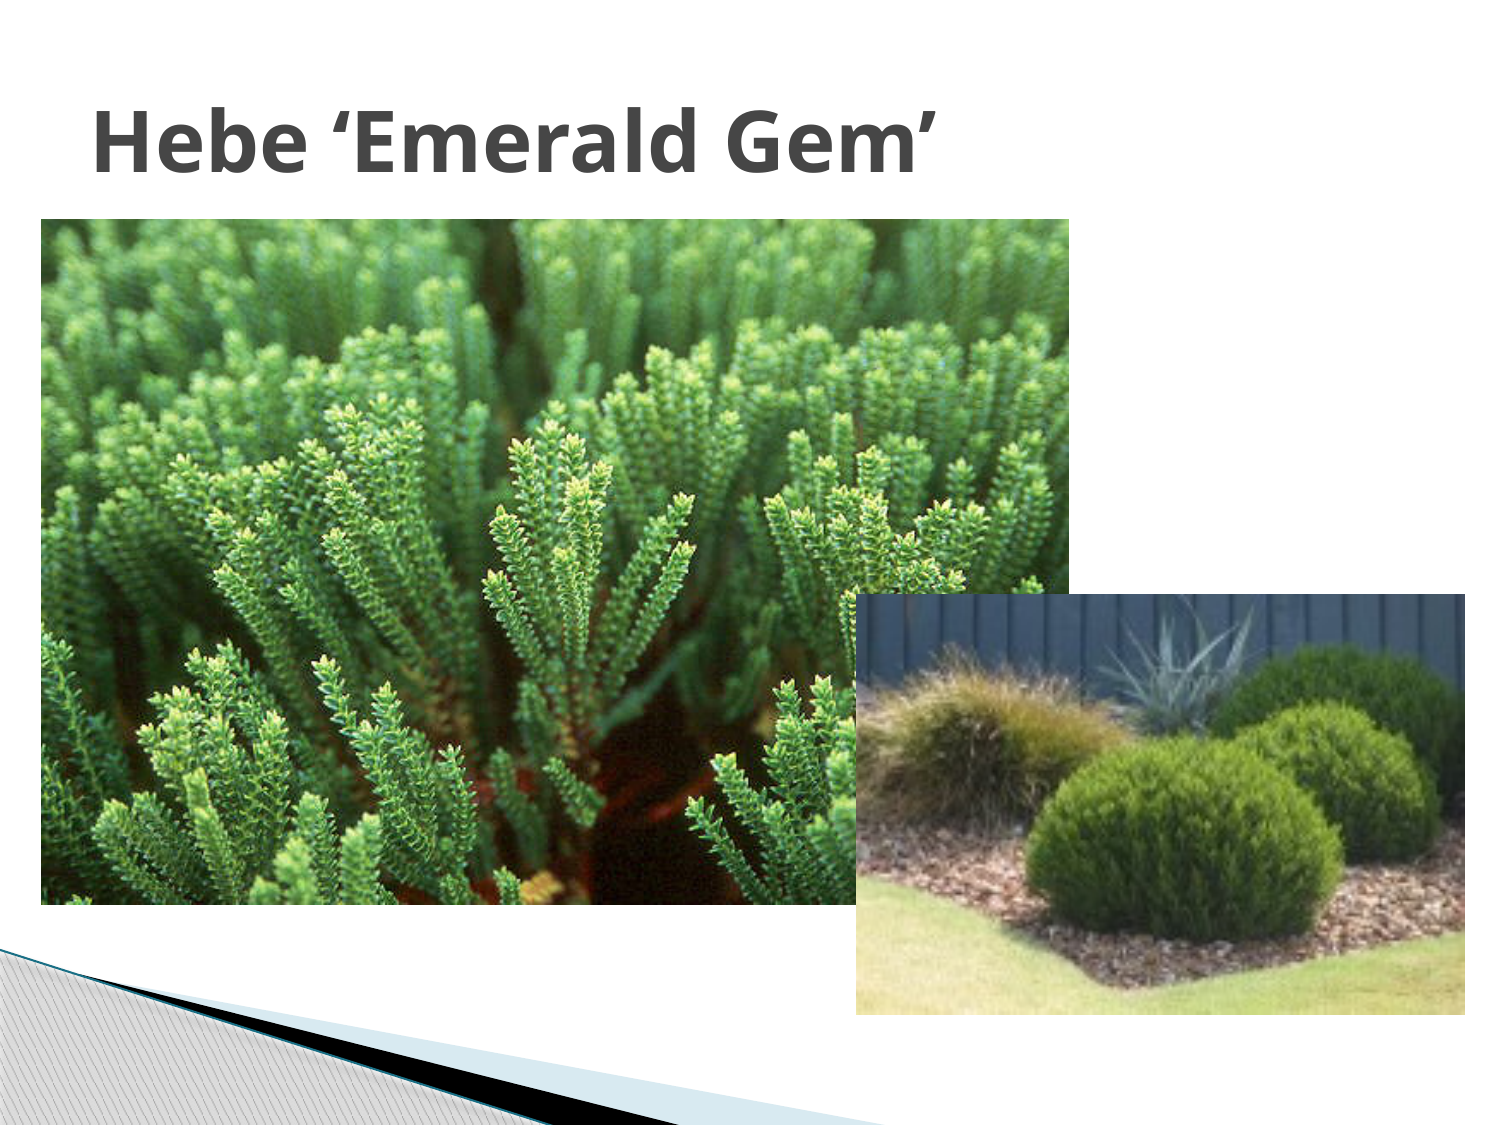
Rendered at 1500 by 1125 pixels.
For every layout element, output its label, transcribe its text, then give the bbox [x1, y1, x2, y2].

picture [40, 219, 1465, 1015]
title Hebe ‘Emerald Gem’ [75, 45, 1425, 233]
